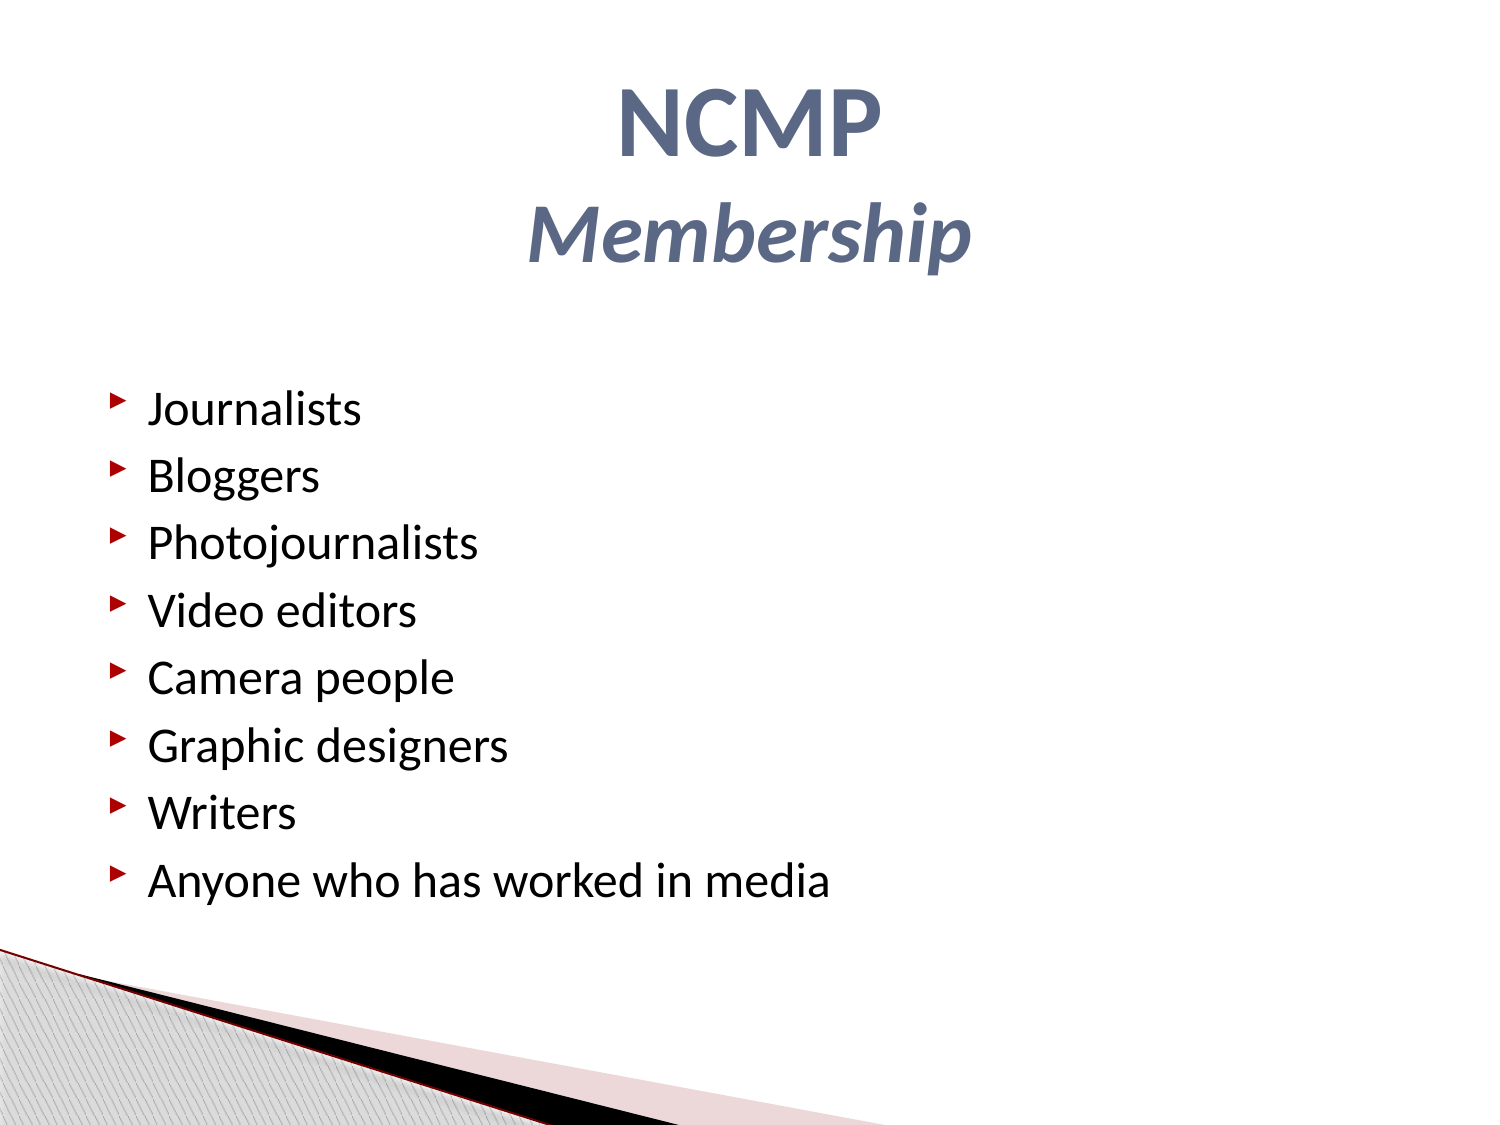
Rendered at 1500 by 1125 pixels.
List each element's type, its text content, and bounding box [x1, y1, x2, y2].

title NCMP Membership [75, 45, 1425, 288]
list Journalists Bloggers Photojournalists Video editors Camera people Graphic designers Writers Anyone who has worked in media [75, 299, 1425, 986]
